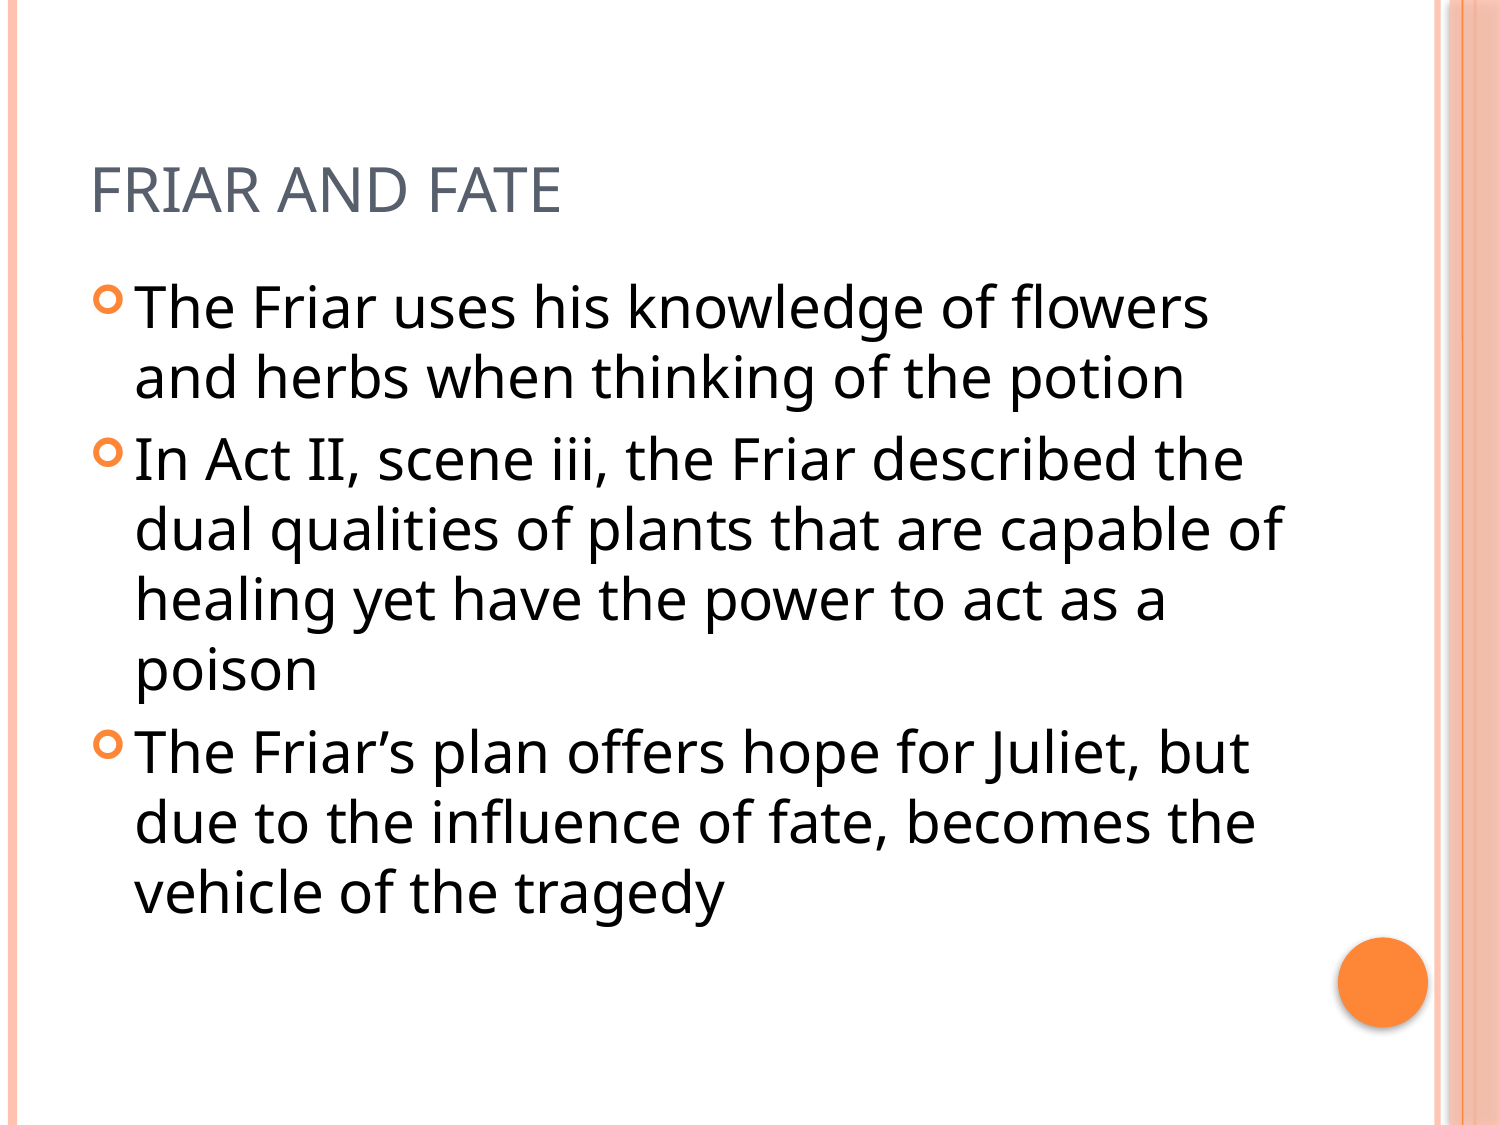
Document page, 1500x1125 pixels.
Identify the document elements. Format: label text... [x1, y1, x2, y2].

list The Friar uses his knowledge of flowers and herbs when thinking of the potion In Act II, scene iii, the Friar described the dual qualities of plants that are capable of healing yet have the power to act as a poison The Friar’s plan offers hope for Juliet, but due to the influence of fate, becomes the vehicle of the tragedy [75, 262, 1300, 1062]
title Friar and Fate [75, 45, 1300, 233]
